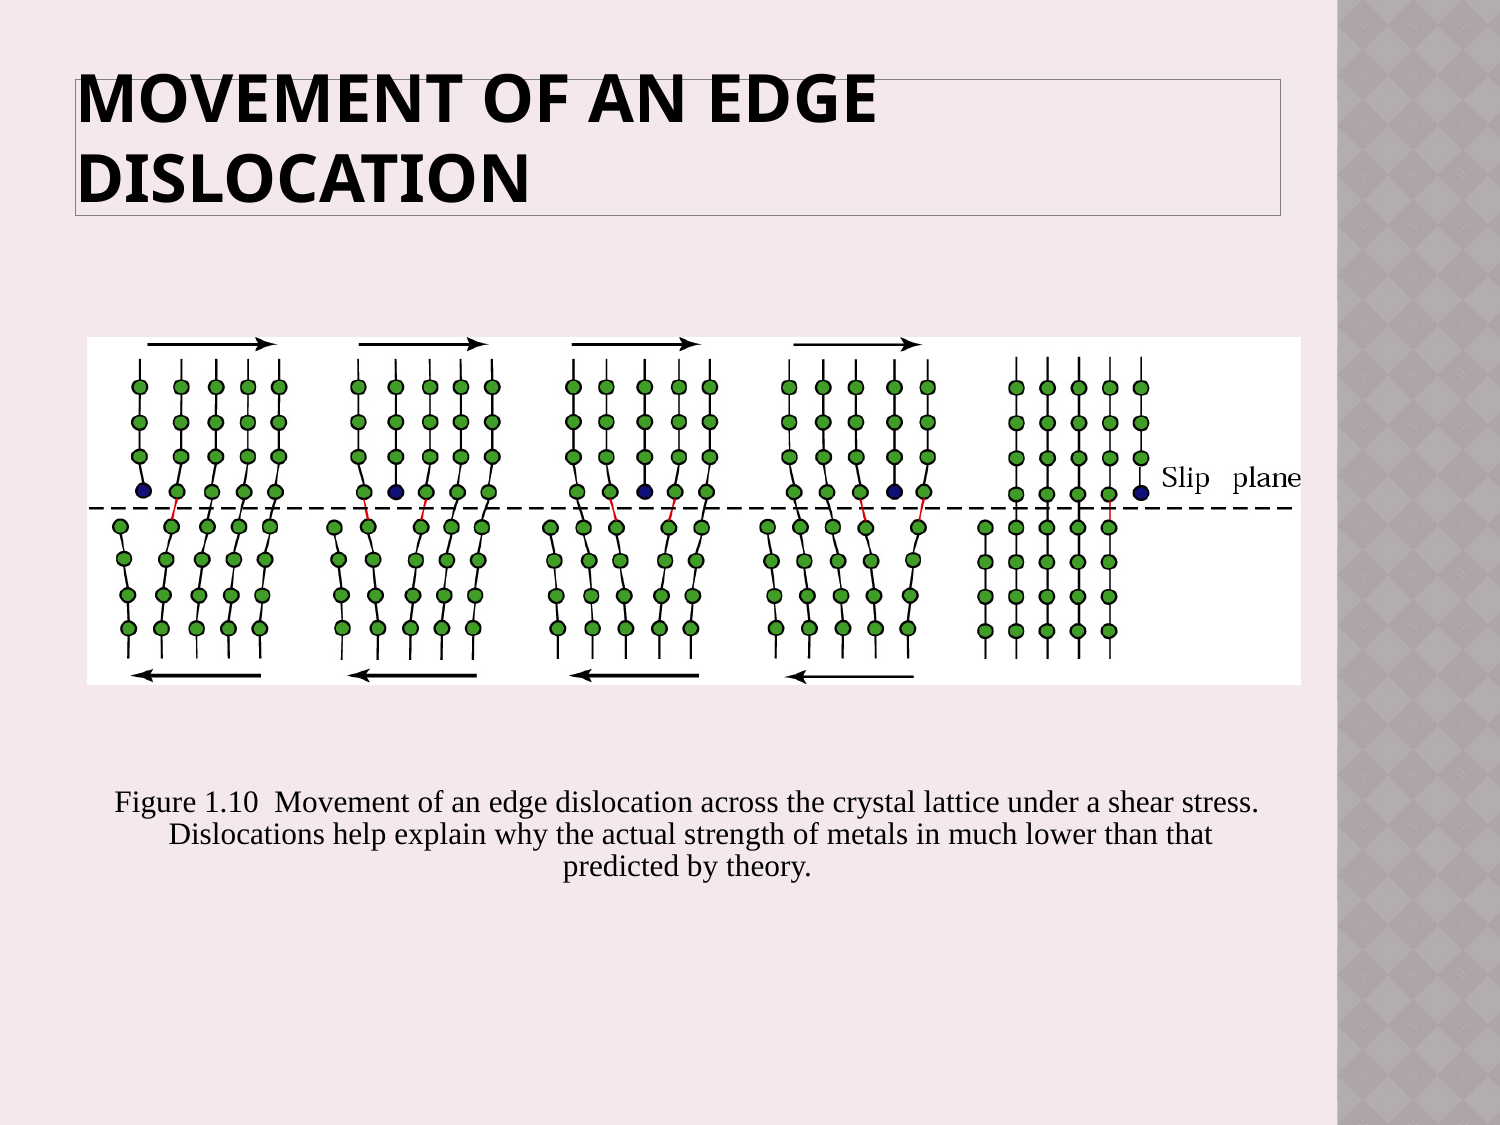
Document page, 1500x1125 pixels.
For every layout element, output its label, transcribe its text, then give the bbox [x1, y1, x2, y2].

text_box Figure 1.10 Movement of an edge dislocation across the crystal lattice under a shear stress. Dislocations help explain why the actual strength of metals in much lower than that predicted by theory. [112, 787, 1263, 890]
title Movement of an Edge Dislocation [75, 79, 1281, 216]
picture [87, 337, 1302, 685]
